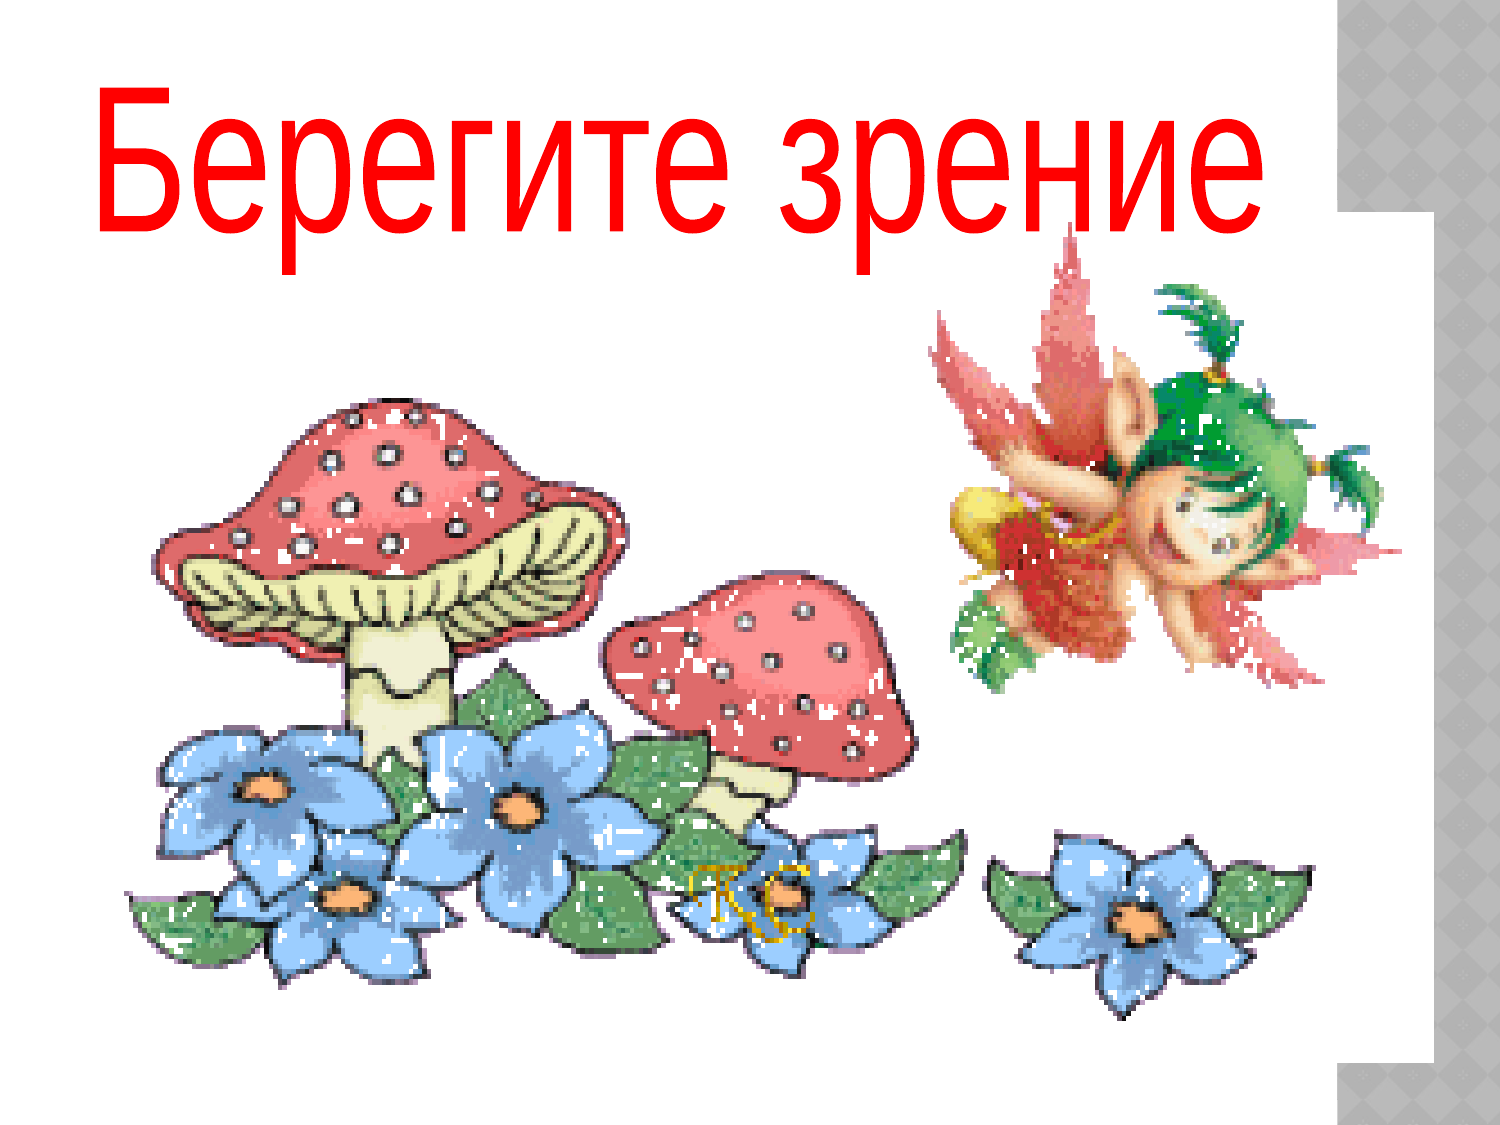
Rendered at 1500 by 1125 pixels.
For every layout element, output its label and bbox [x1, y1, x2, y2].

picture [74, 211, 1434, 1064]
